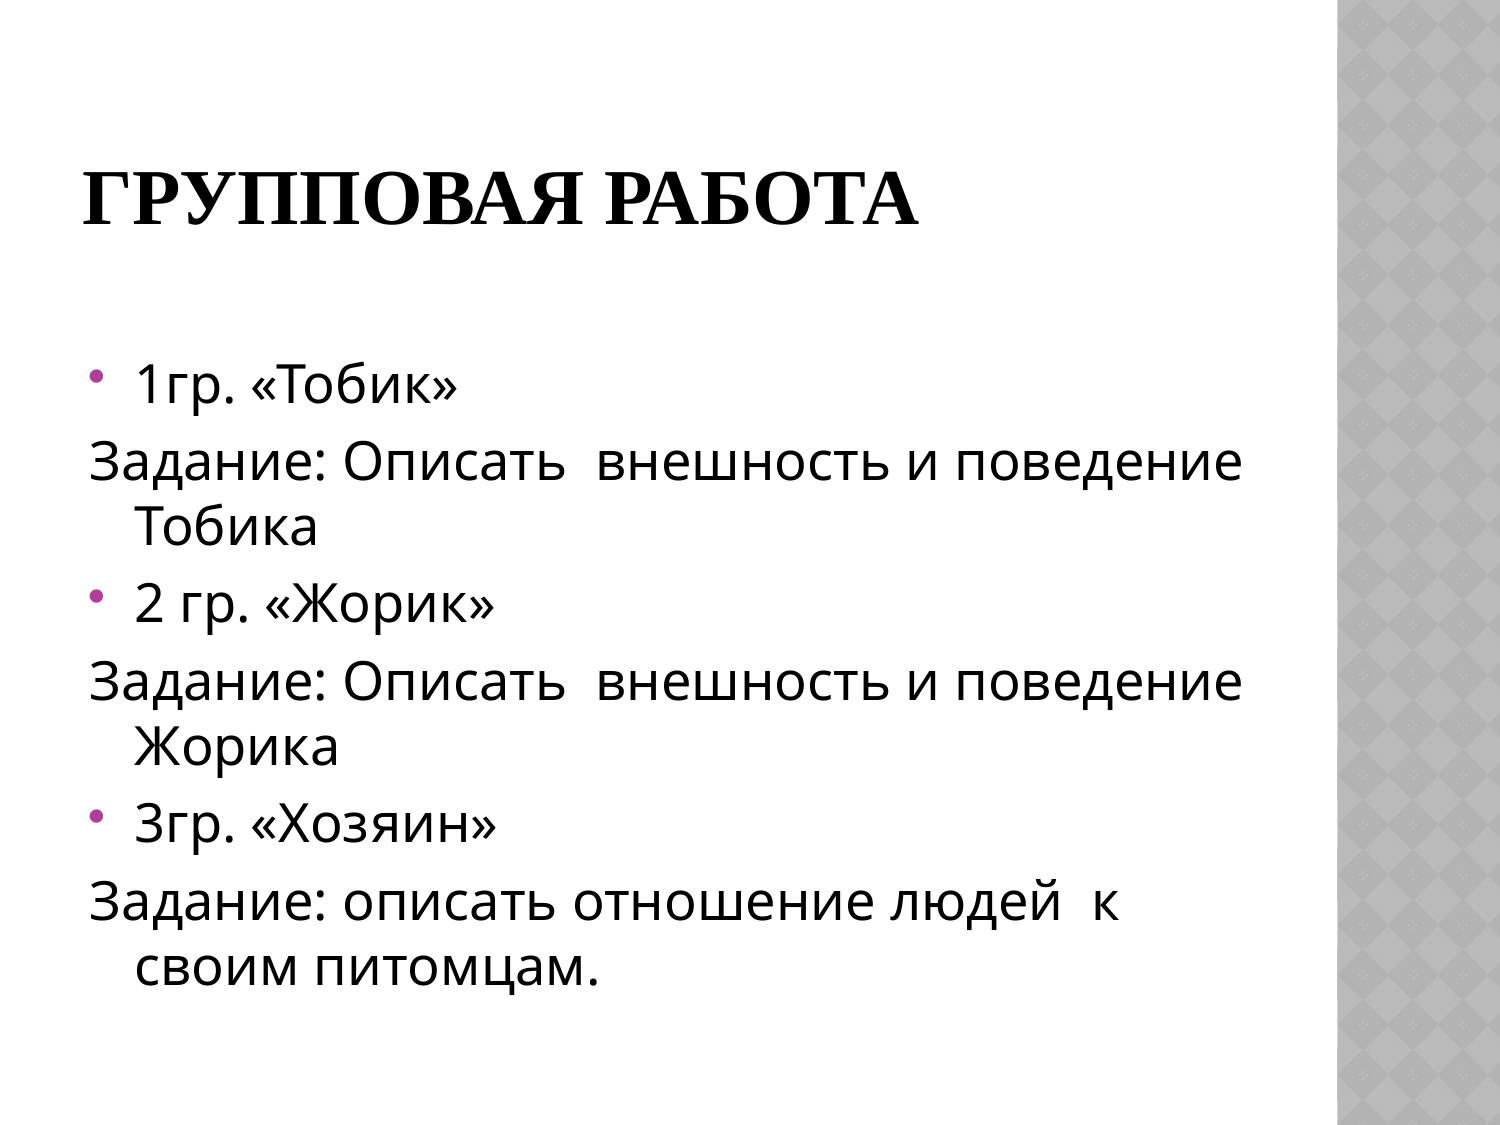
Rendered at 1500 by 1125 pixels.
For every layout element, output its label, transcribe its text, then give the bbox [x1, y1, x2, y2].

list 1гр. «Тобик» Задание: Описать внешность и поведение Тобика 2 гр. «Жорик» Задание: Описать внешность и поведение Жорика 3гр. «Хозяин» Задание: описать отношение людей к своим питомцам. [75, 264, 1263, 1059]
title Групповая работа [75, 52, 1263, 240]
